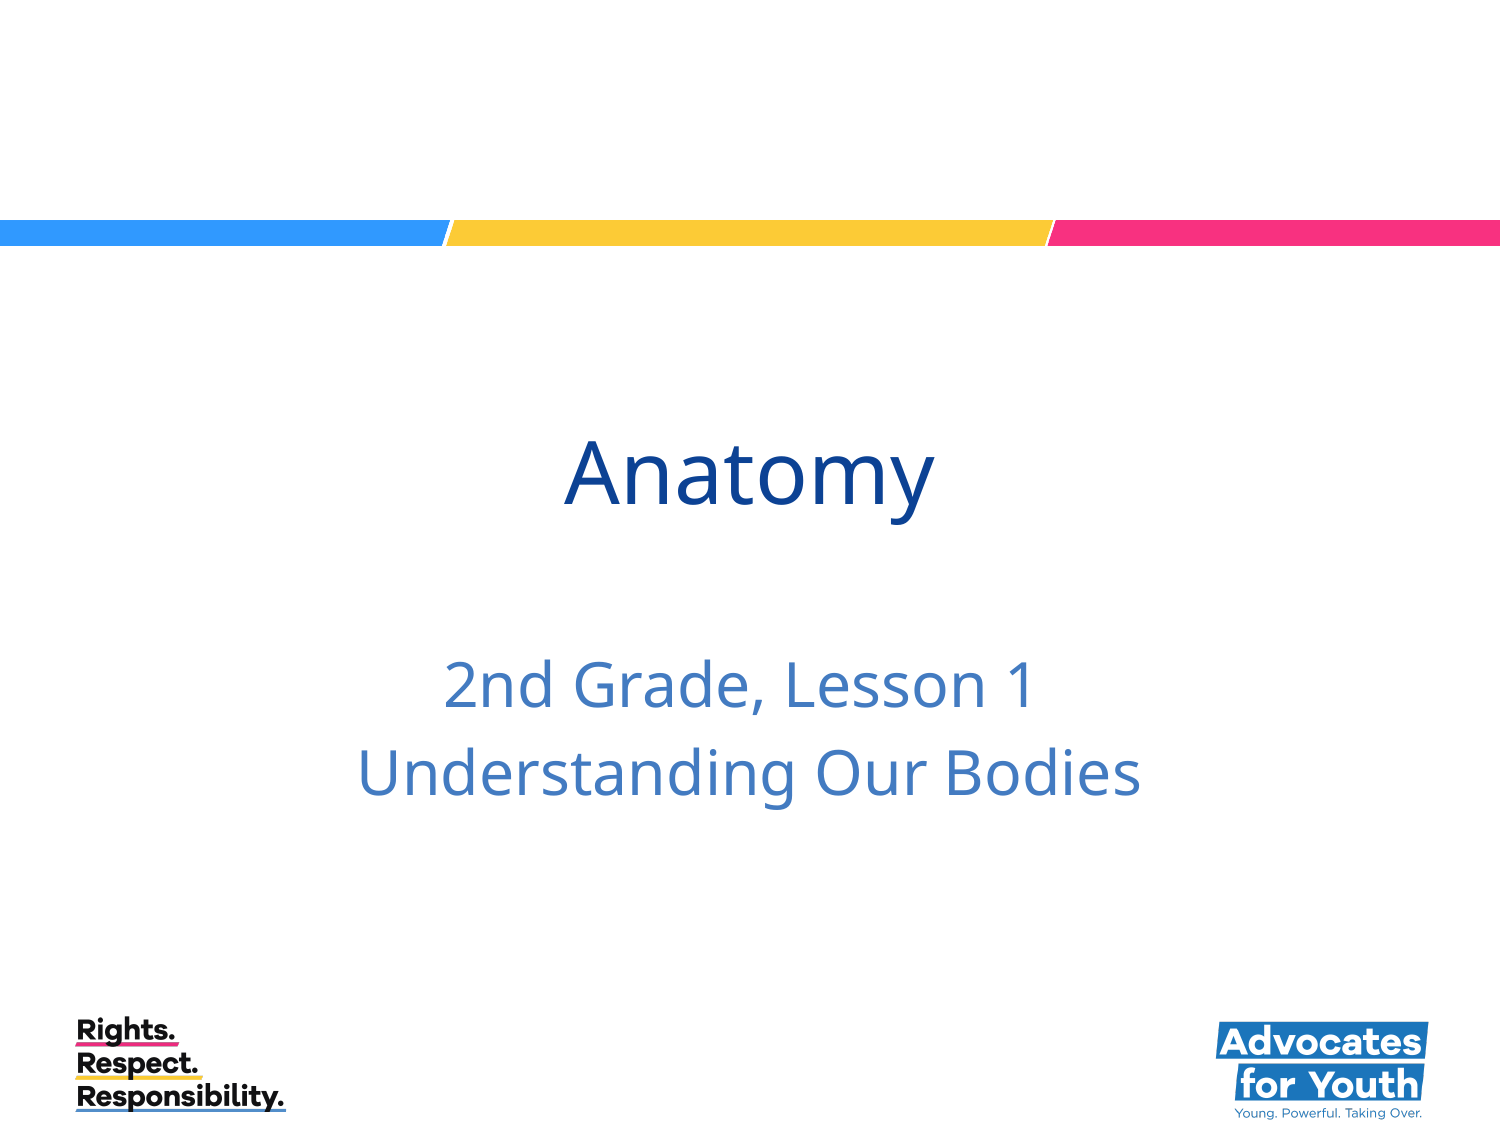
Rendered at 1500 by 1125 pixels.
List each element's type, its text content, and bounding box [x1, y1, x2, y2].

title Anatomy [112, 349, 1388, 591]
picture [0, 207, 1500, 258]
subtitle 2nd Grade, Lesson 1 Understanding Our Bodies [225, 637, 1275, 925]
